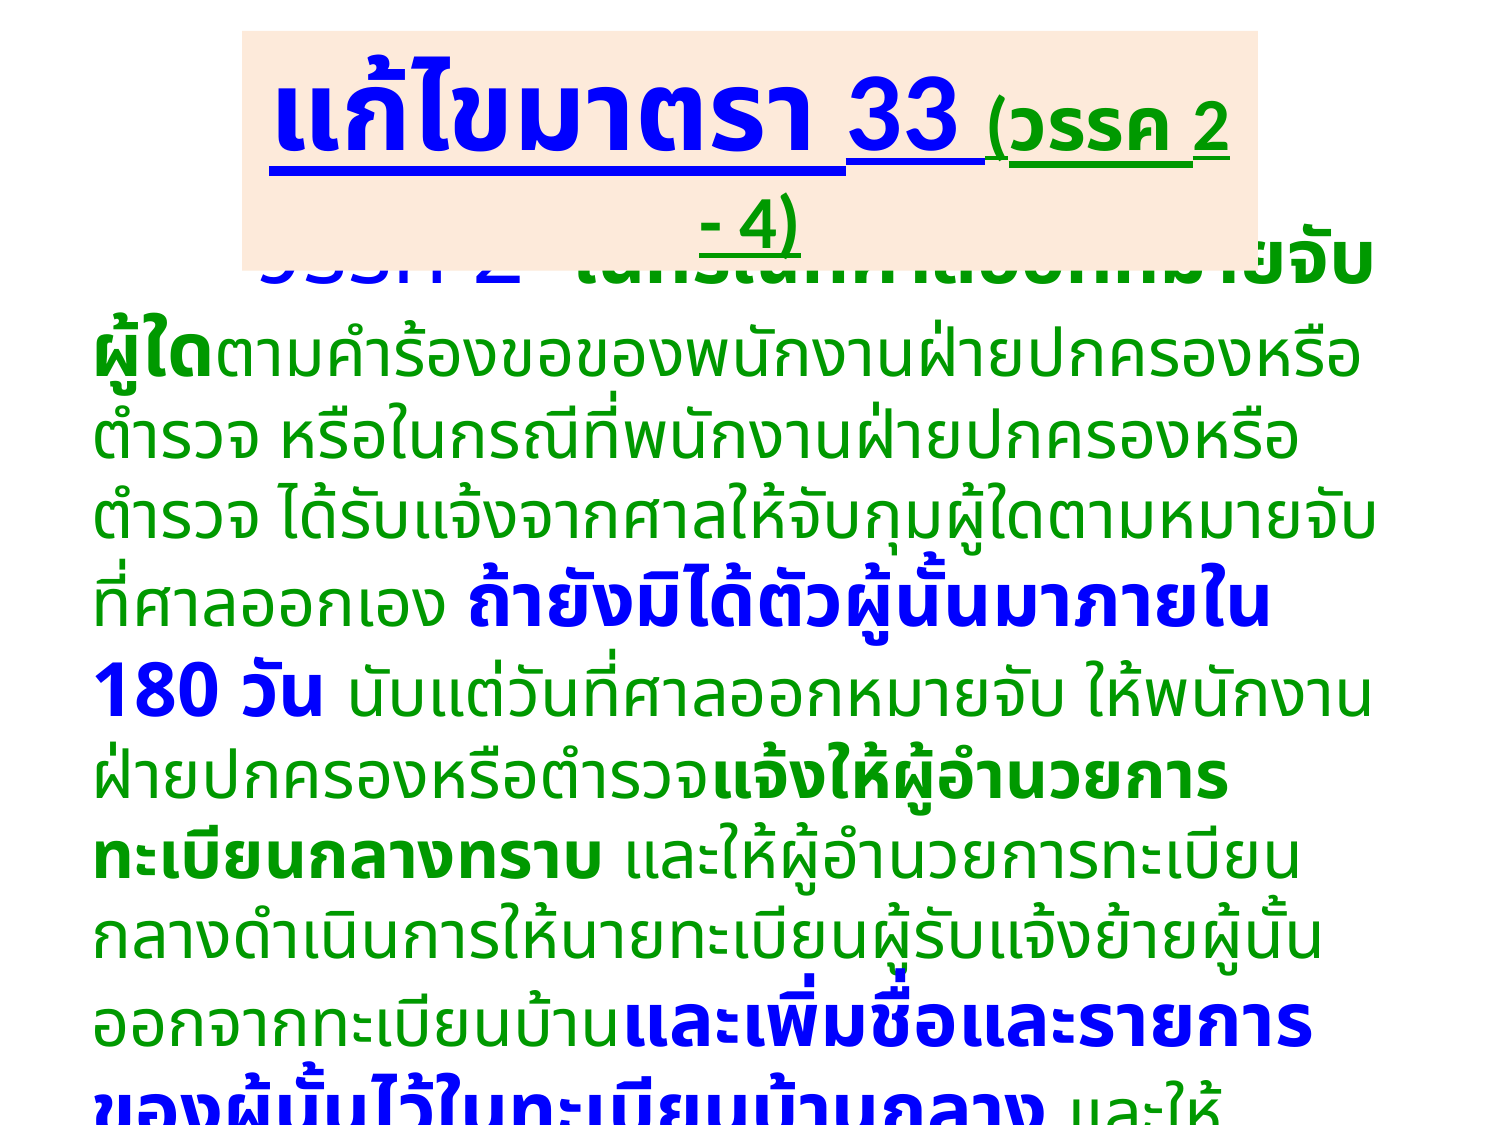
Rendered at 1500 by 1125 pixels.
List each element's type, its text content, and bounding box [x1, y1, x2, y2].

text_box แก้ไขมาตรา 33 (วรรค 2 - 4) [242, 30, 1258, 271]
text_box วรรค 2 “ในกรณีที่ศาลออกหมายจับผู้ใดตามคำร้องขอของพนักงานฝ่ายปกครองหรือตำรวจ หรือในกรณีที่พนักงานฝ่ายปกครองหรือตำรวจ ได้รับแจ้งจากศาลให้จับกุมผู้ใดตามหมายจับที่ศาลออกเอง ถ้ายังมิได้ตัวผู้นั้นมาภายใน 180 วัน นับแต่วันที่ศาลออกหมายจับ ให้พนักงานฝ่ายปกครองหรือตำรวจแจ้งให้ผู้อำนวยการทะเบียนกลางทราบ และให้ผู้อำนวยการทะเบียนกลางดำเนินการให้นายทะเบียนผู้รับแจ้งย้ายผู้นั้นออกจากทะเบียนบ้านและเพิ่มชื่อและรายการของผู้นั้นไว้ในทะเบียนบ้านกลาง และให้หมายเหตุไว้ในรายการของบุคคลนั้นว่าอยู่ในระหว่างการติดตามตัวตามหมายจับด้วย การหมายเหตุดังกล่าวมิให้ถือว่าเป็นการจัดเก็บข้อมูลตามมาตรา ๑๓ (๒) [76, 184, 1436, 1125]
